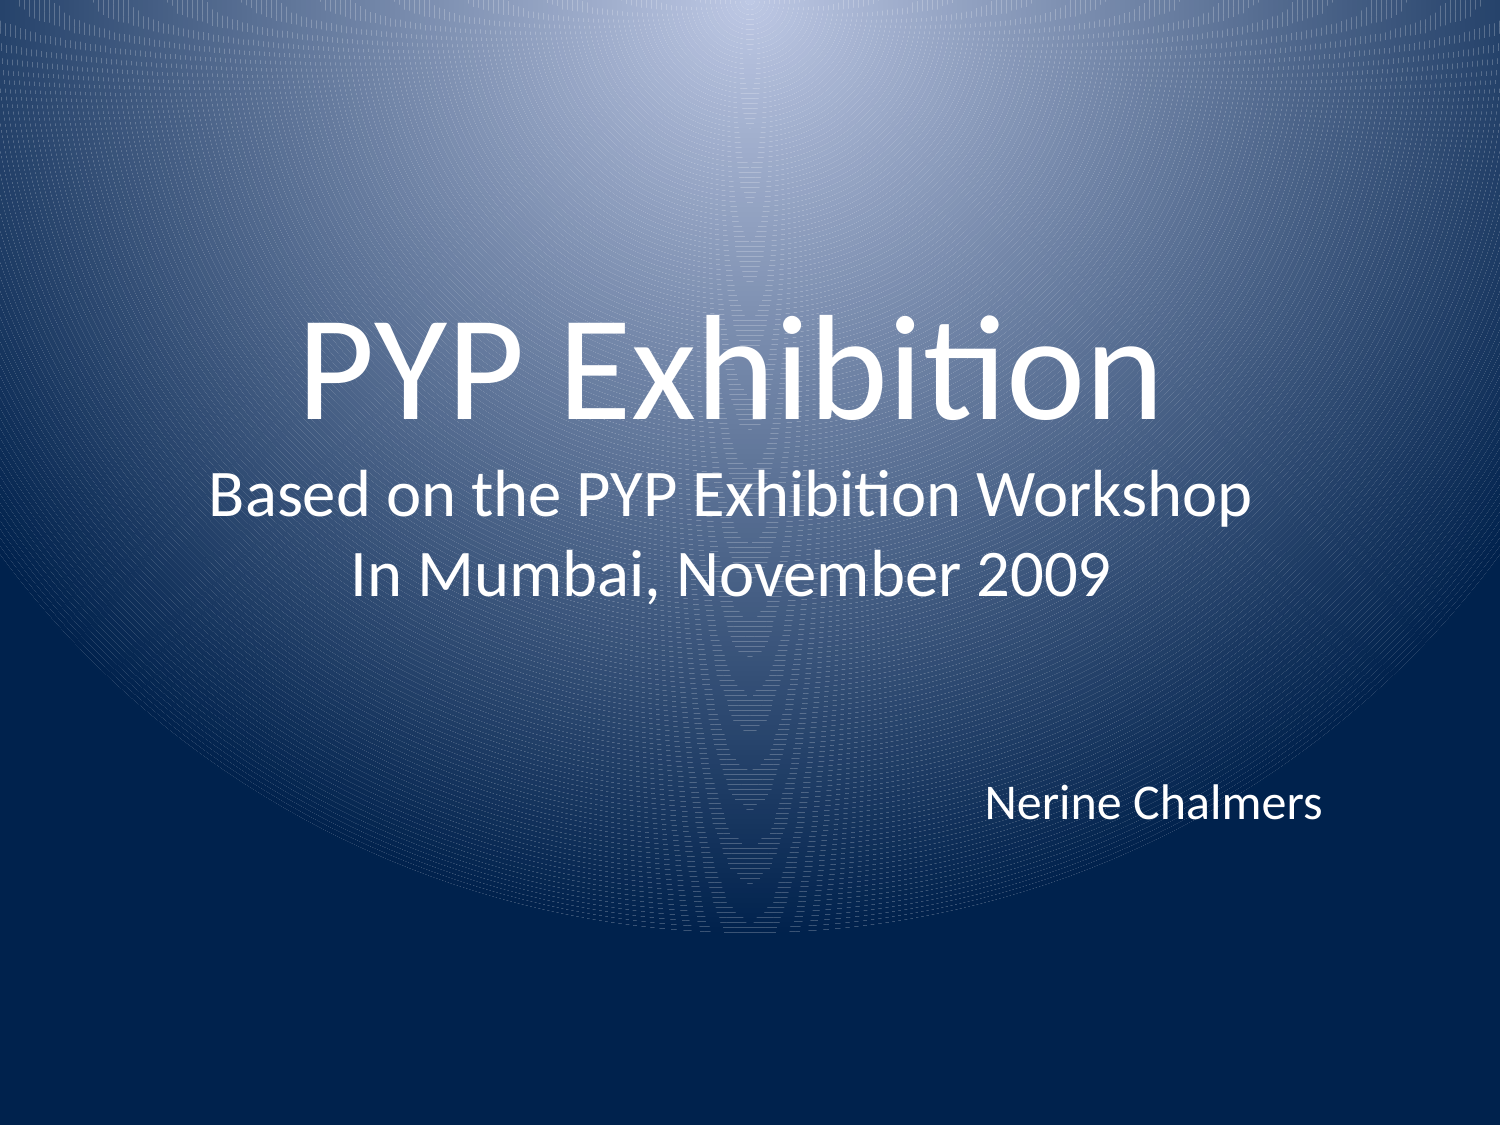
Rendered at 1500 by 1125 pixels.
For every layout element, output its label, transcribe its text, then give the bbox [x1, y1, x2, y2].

text_box PYP Exhibition Based on the PYP Exhibition Workshop In Mumbai, November 2009 Nerine Chalmers [124, 262, 1338, 1097]
